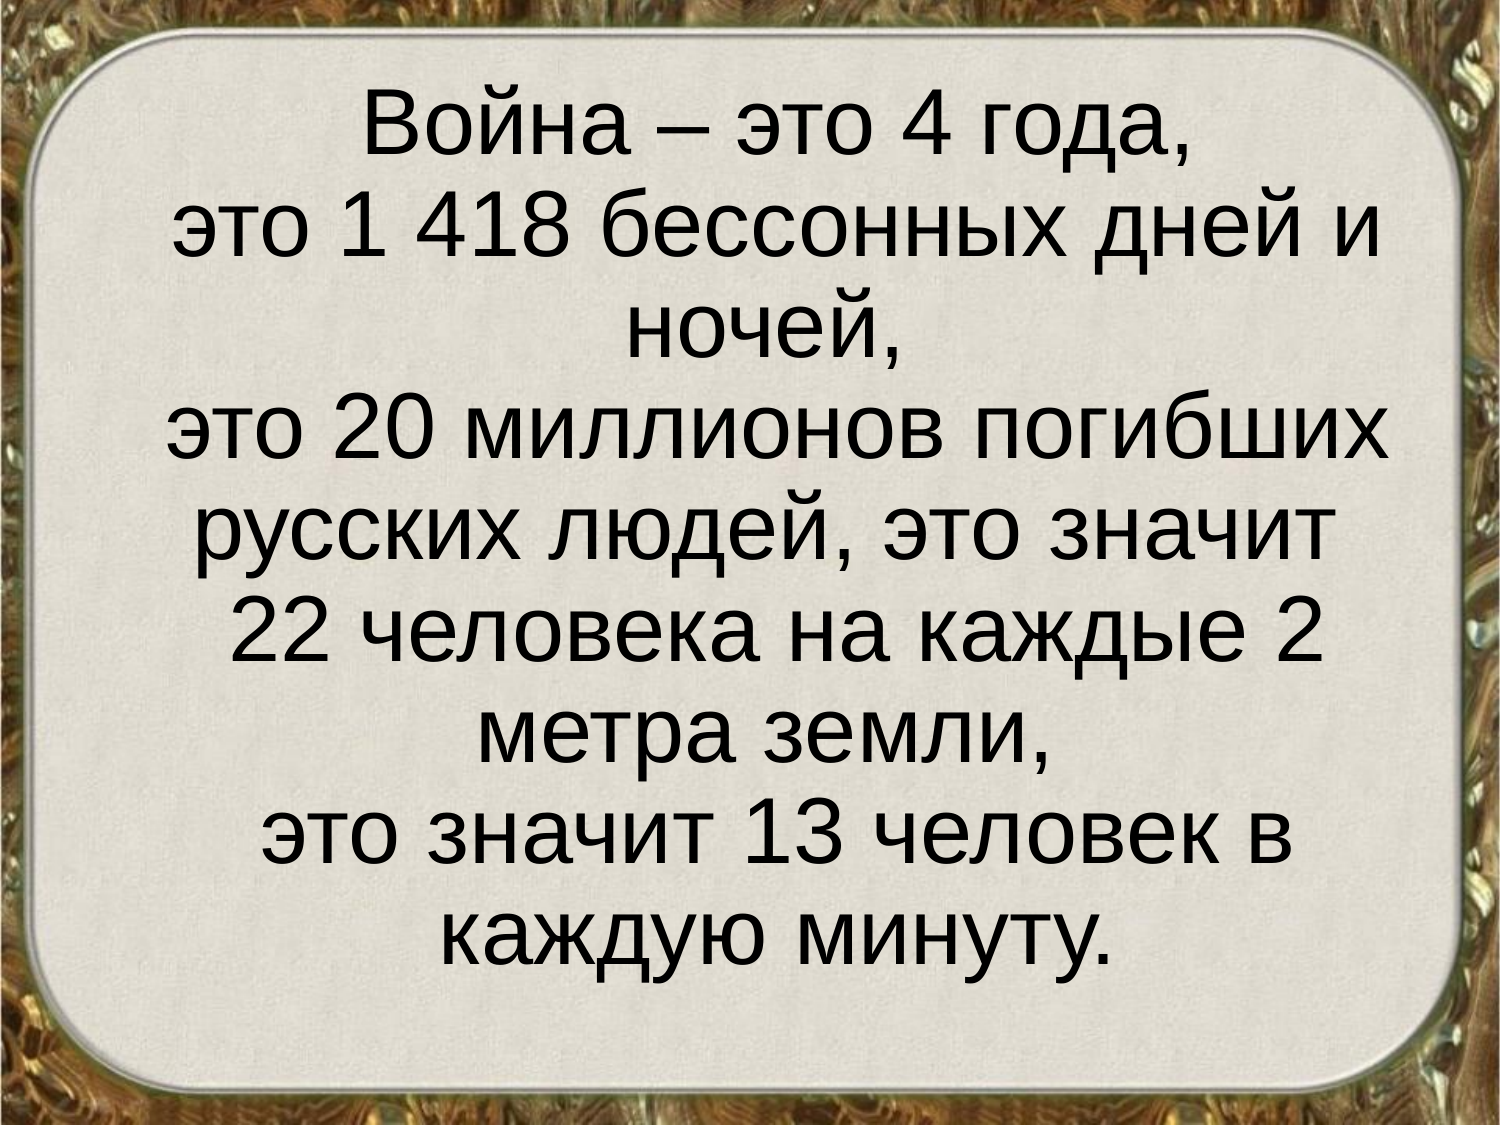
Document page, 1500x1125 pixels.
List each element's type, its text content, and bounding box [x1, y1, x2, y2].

picture [0, 0, 1500, 1125]
list Война – это 4 года, это 1 418 бессонных дней и ночей, это 20 миллионов погибших русских людей, это значит 22 человека на каждые 2 метра земли, это значит 13 человек в каждую минуту. [75, 66, 1425, 1071]
